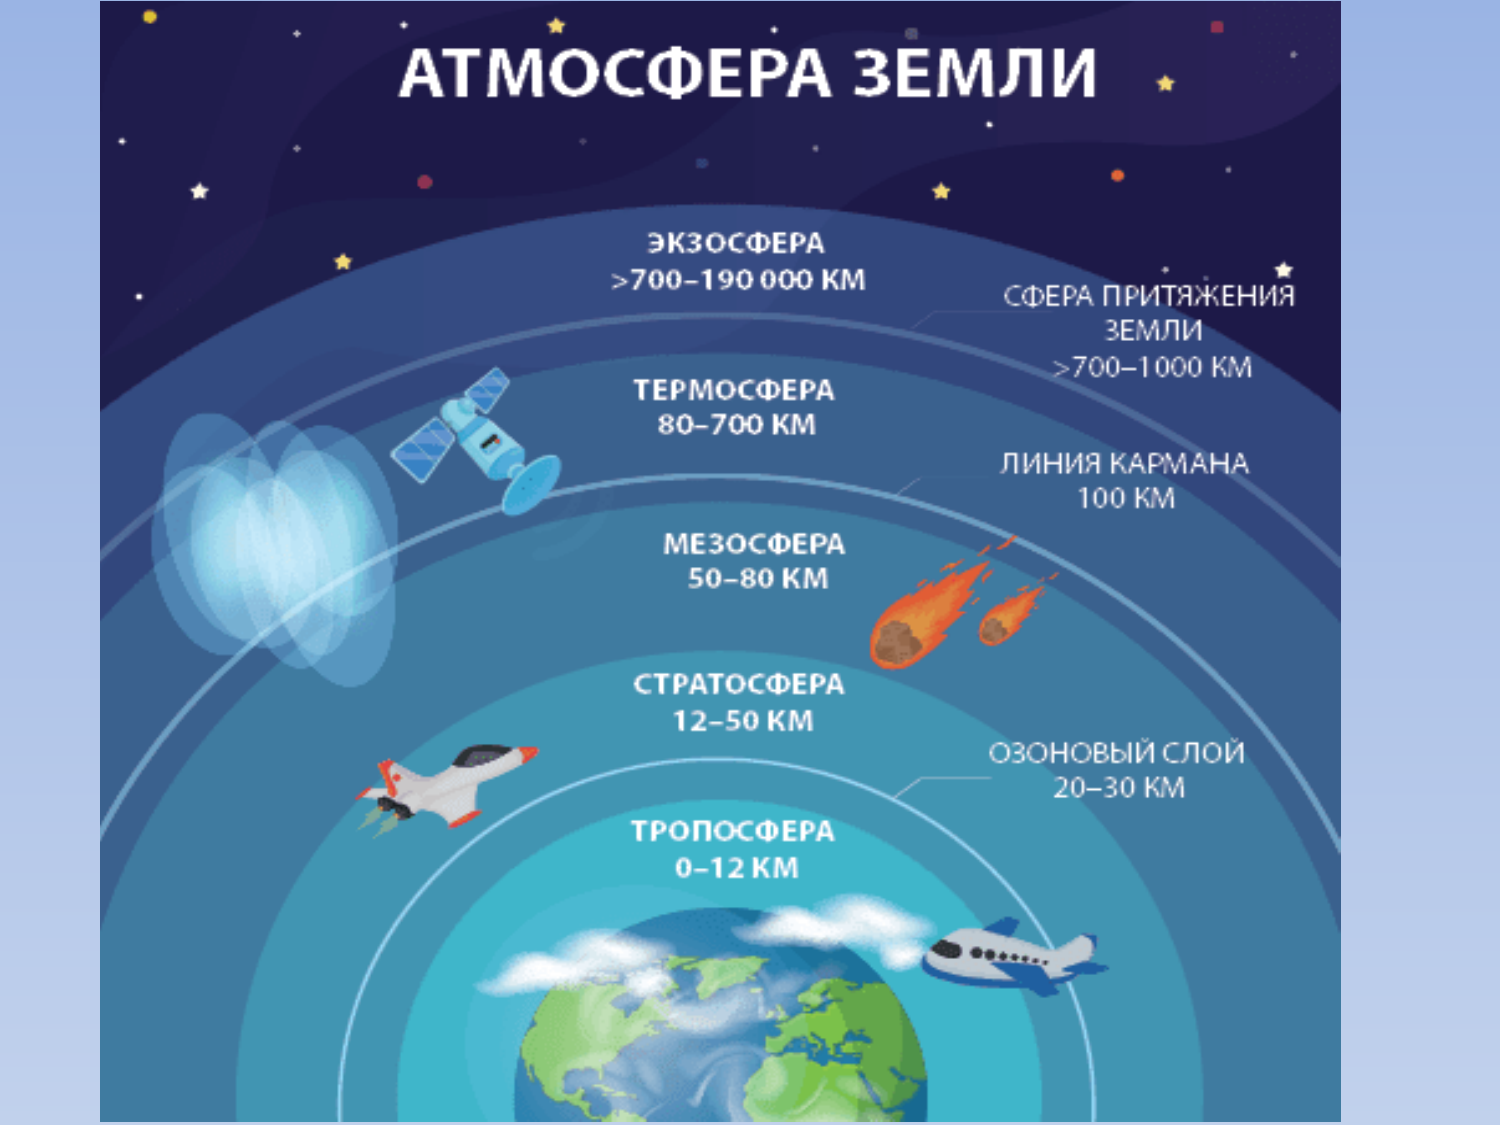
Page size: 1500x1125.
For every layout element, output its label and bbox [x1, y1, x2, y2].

picture [100, 1, 1341, 1123]
